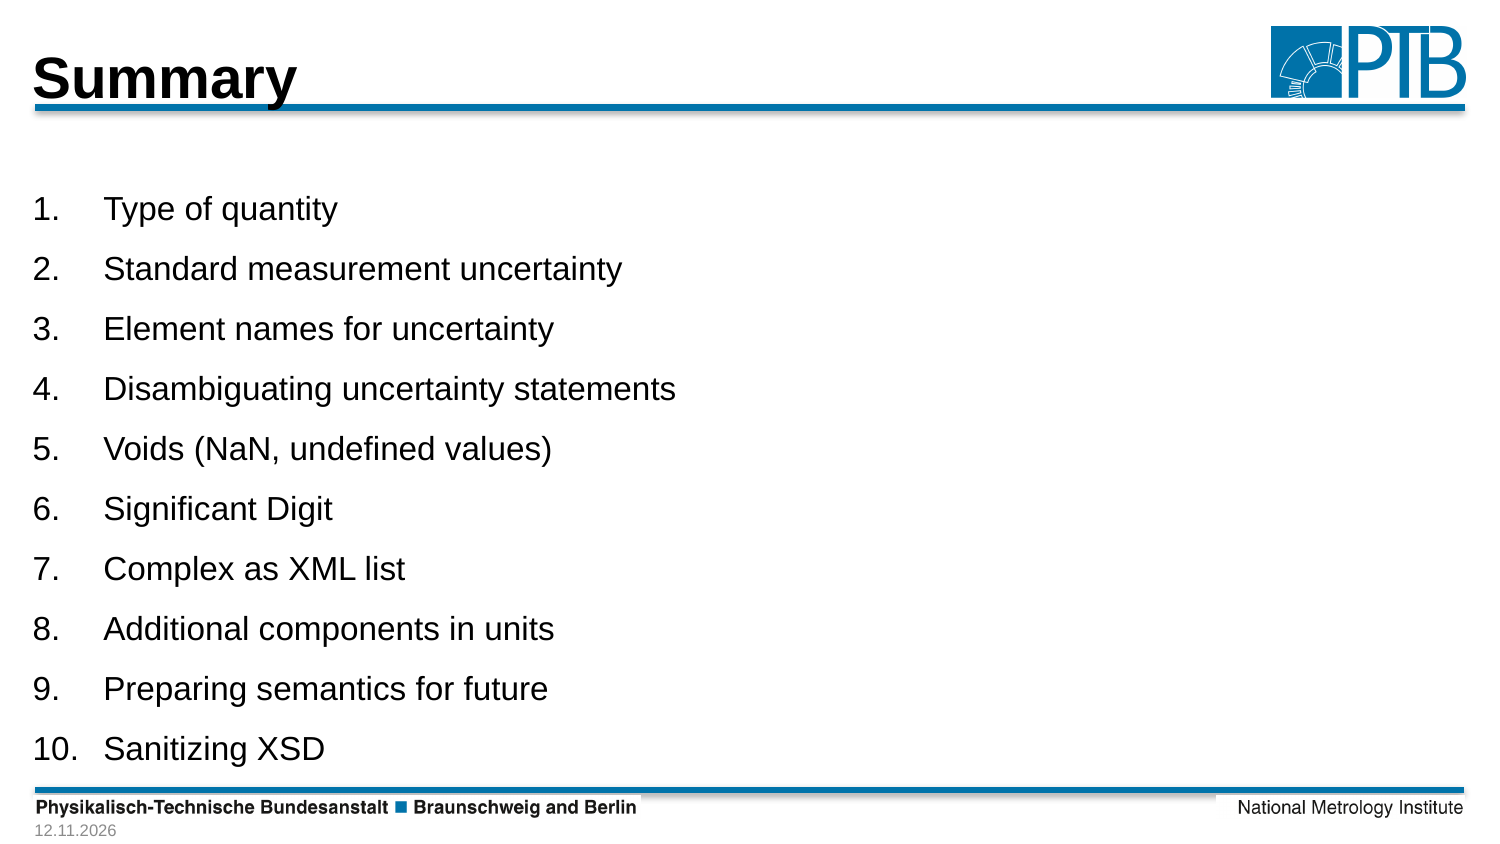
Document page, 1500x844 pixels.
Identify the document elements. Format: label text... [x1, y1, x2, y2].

picture [1459, 80, 1467, 98]
picture [33, 795, 641, 815]
picture [1216, 795, 1465, 819]
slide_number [19, 815, 669, 844]
picture [1459, 26, 1467, 75]
title Summary [17, 26, 1459, 123]
list Type of quantity Standard measurement uncertainty Element names for uncertainty Disambiguating uncertainty statements Voids (NaN, undefined values) Significant Digit Complex as XML list Additional components in units Preparing semantics for future Sanitizing XSD [17, 159, 1459, 780]
